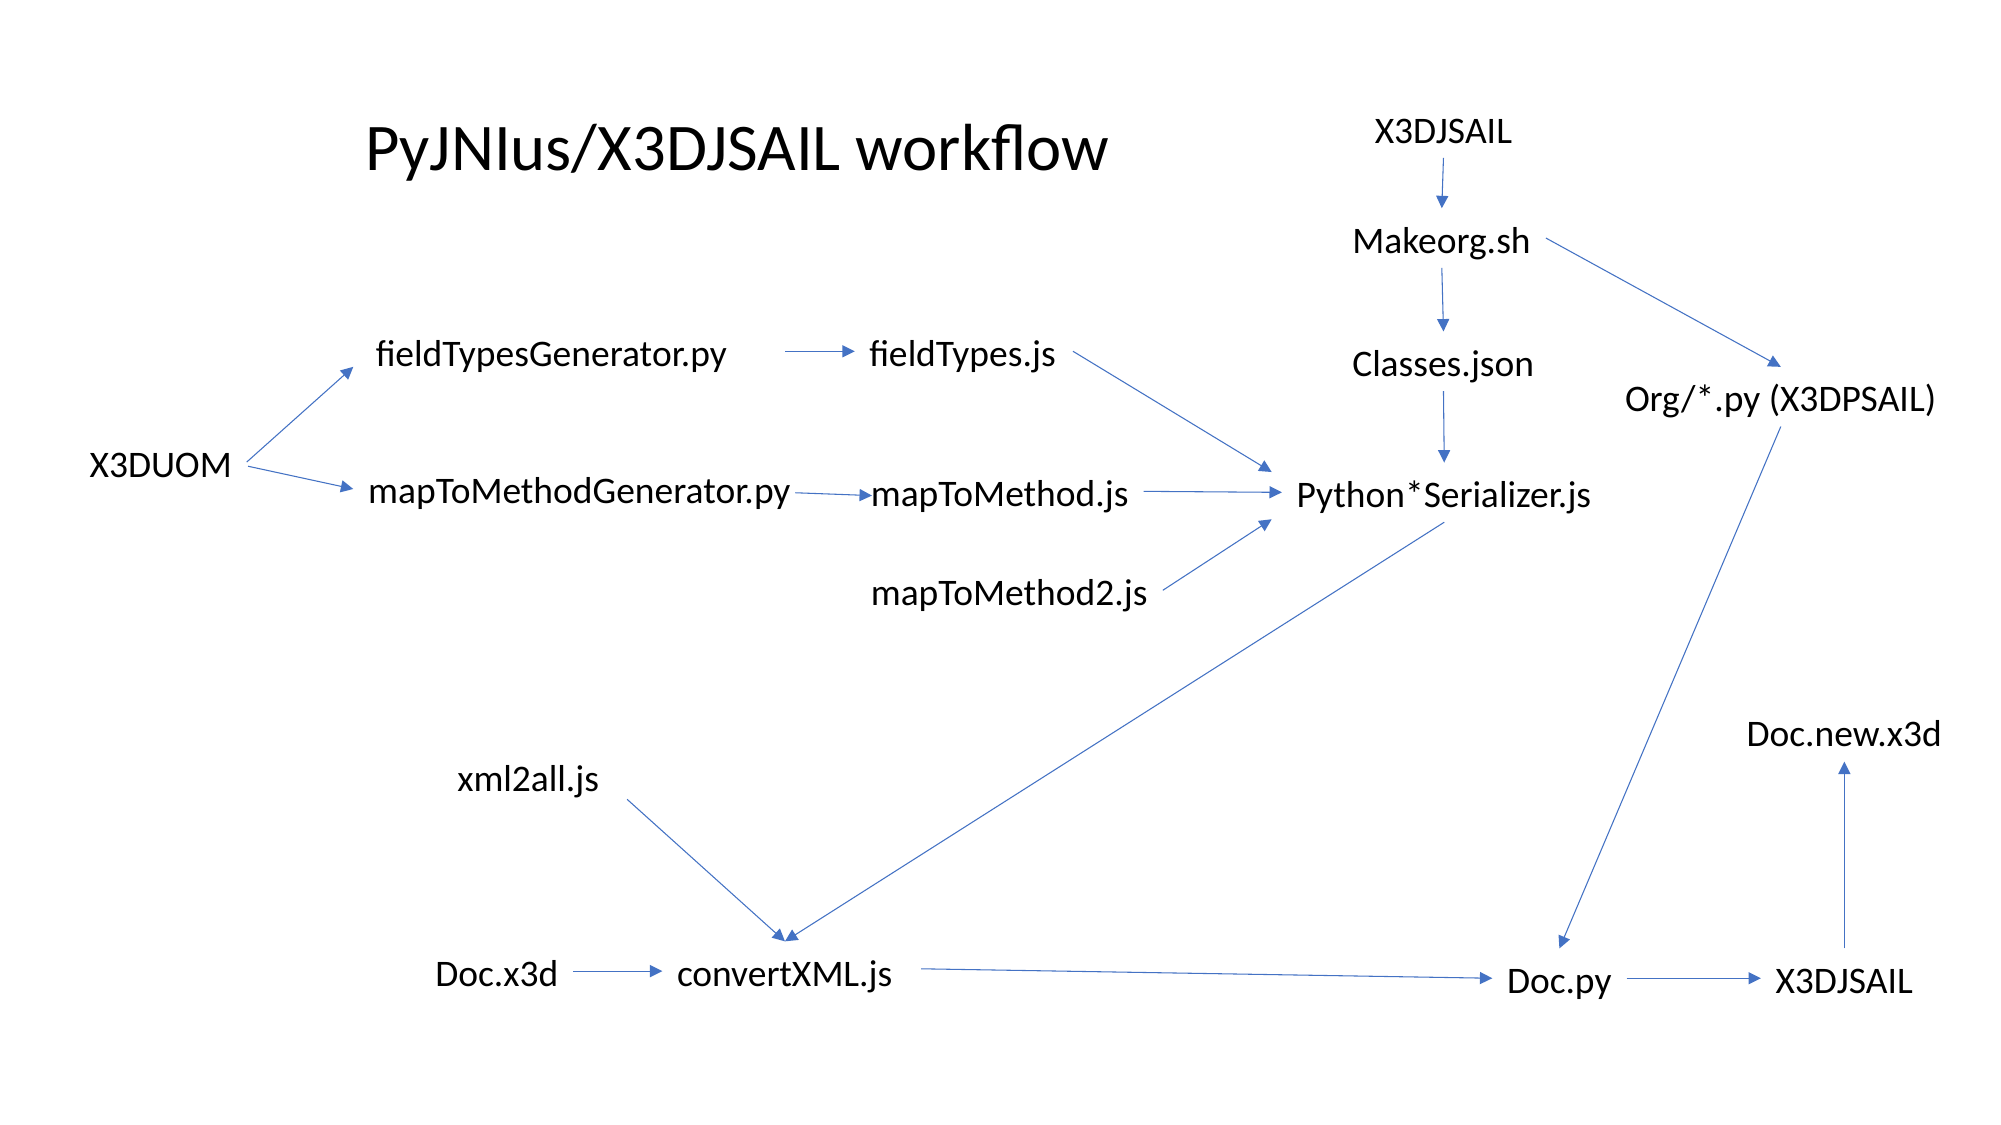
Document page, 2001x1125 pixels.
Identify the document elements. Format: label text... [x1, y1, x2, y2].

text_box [627, 799, 784, 942]
text_box Python*Serializer.js [1281, 462, 1559, 523]
text_box PyJNIus/X3DJSAIL workflow [350, 96, 1126, 192]
text_box Doc.x3d [420, 941, 574, 1001]
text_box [1164, 519, 1272, 523]
text_box convertXML.js [662, 942, 908, 1001]
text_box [795, 492, 872, 496]
text_box X3DJSAIL [1760, 948, 1928, 1009]
text_box Makeorg.sh [1337, 208, 1546, 268]
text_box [247, 366, 354, 463]
text_box Doc.py [1492, 948, 1627, 1009]
text_box fieldTypesGenerator.py [361, 321, 785, 382]
text_box Doc.new.x3d [1781, 701, 1957, 762]
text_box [920, 968, 1492, 979]
text_box Org/*.py (X3DPSAIL) [1610, 366, 1952, 427]
text_box mapToMethod.js [856, 461, 1144, 522]
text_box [1559, 427, 1781, 949]
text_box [784, 523, 1445, 942]
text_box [1072, 351, 1272, 473]
text_box xml2all.js [442, 746, 615, 807]
text_box mapToMethodGenerator.py [353, 458, 815, 519]
text_box fieldTypes.js [854, 321, 1073, 382]
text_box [1547, 238, 1781, 367]
text_box Classes.json [1337, 331, 1550, 392]
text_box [248, 466, 354, 490]
text_box X3DJSAIL [1359, 98, 1527, 158]
text_box X3DUOM [74, 432, 247, 492]
